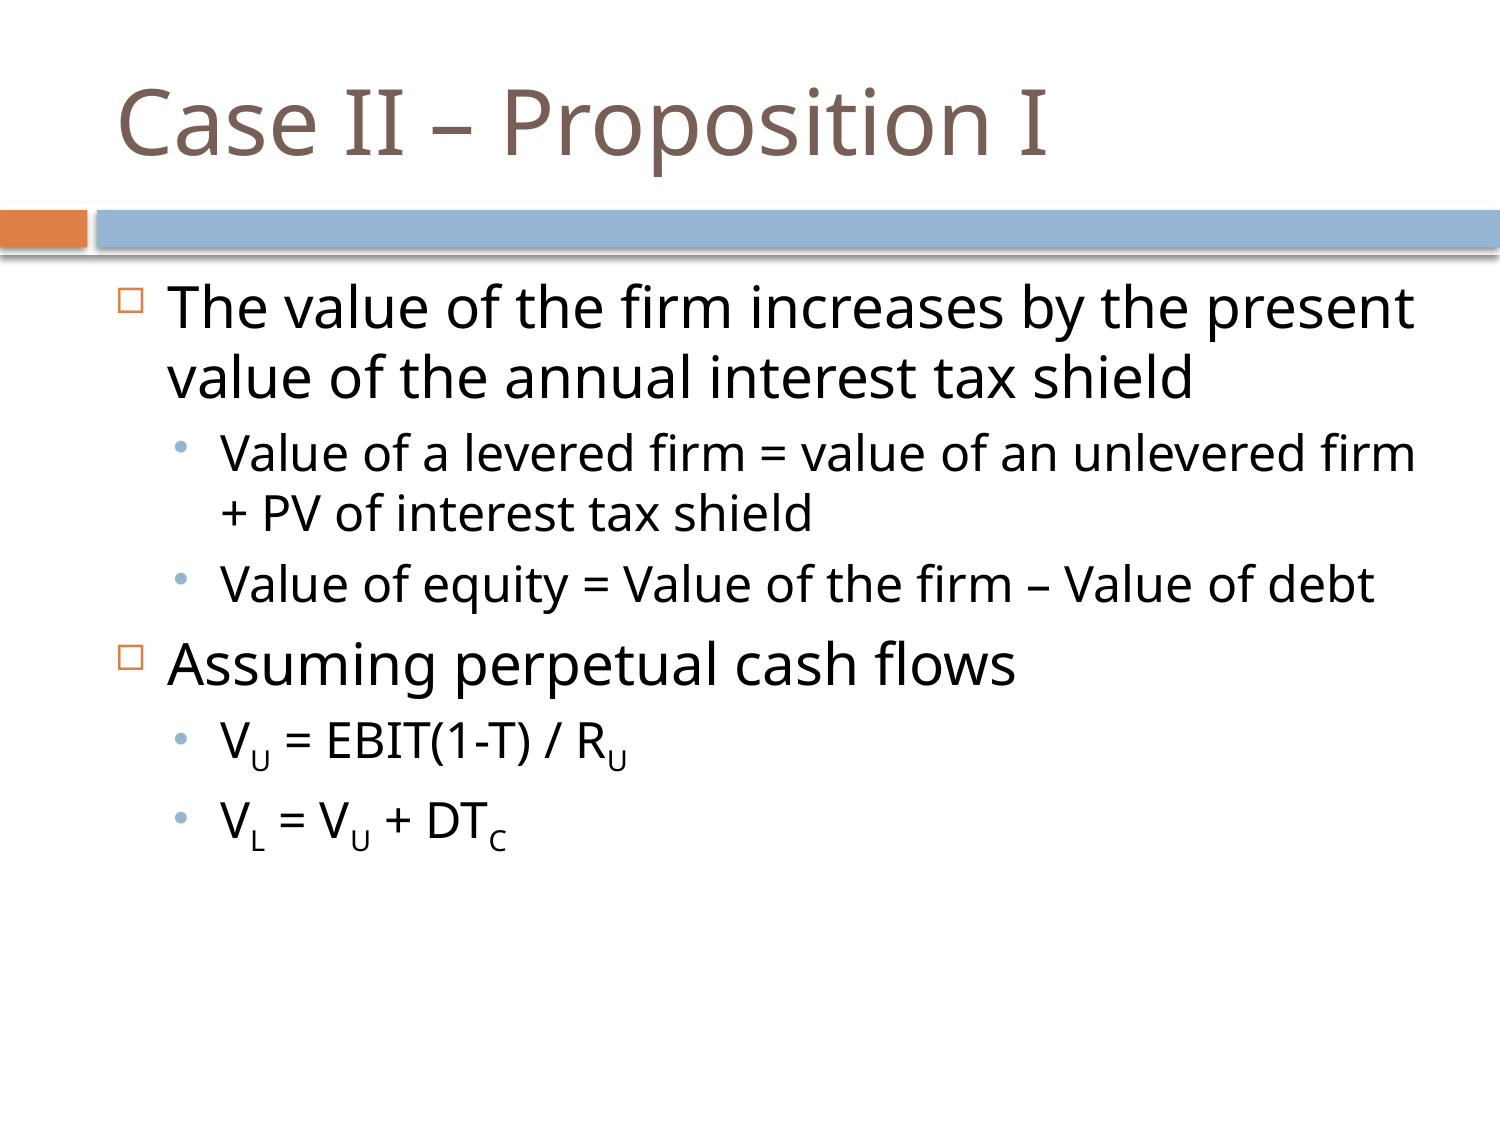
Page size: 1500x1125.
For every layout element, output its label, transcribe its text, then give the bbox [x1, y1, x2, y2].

list The value of the firm increases by the present value of the annual interest tax shield Value of a levered firm = value of an unlevered firm + PV of interest tax shield Value of equity = Value of the firm – Value of debt Assuming perpetual cash flows VU = EBIT(1-T) / RU VL = VU + DTC [100, 262, 1438, 1000]
title Case II – Proposition I [100, 37, 1438, 200]
